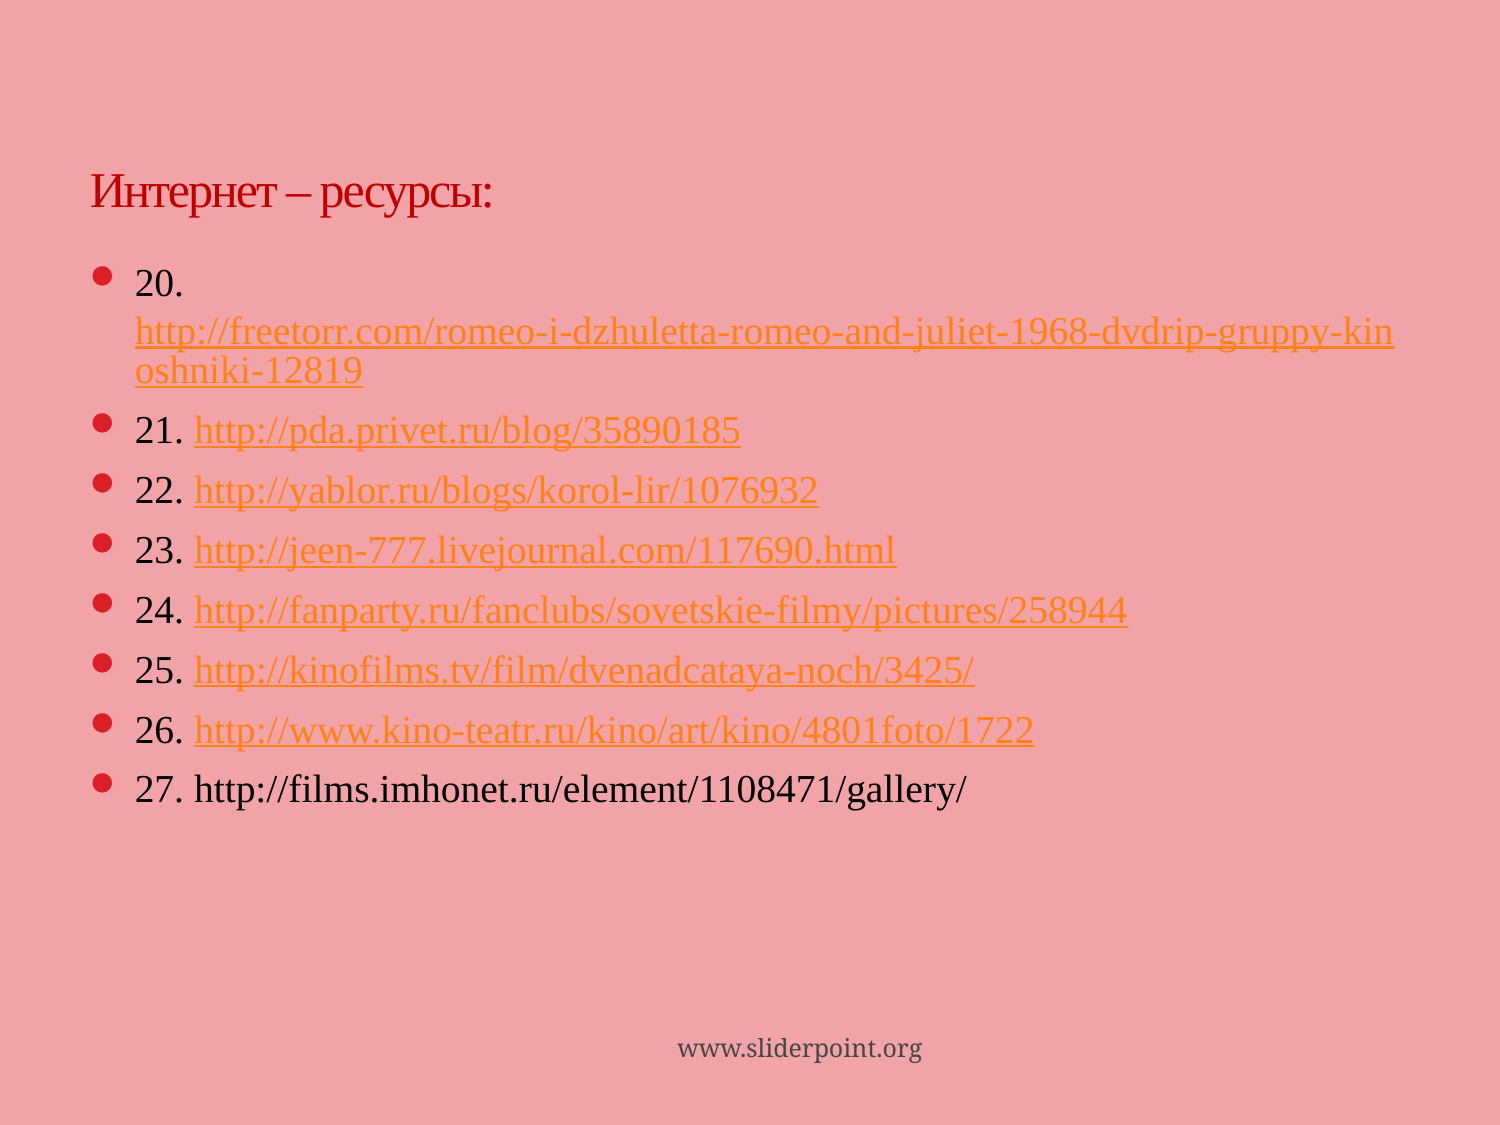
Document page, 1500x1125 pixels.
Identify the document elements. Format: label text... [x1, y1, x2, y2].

title Интернет – ресурсы: [74, 24, 1425, 225]
list 20. http://freetorr.com/romeo-i-dzhuletta-romeo-and-juliet-1968-dvdrip-gruppy-kinoshniki-12819 21. http://pda.privet.ru/blog/35890185 22. http://yablor.ru/blogs/korol-lir/1076932 23. http://jeen-777.livejournal.com/117690.html 24. http://fanparty.ru/fanclubs/sovetskie-filmy/pictures/258944 25. http://kinofilms.tv/film/dvenadcataya-noch/3425/ 26. http://www.kino-teatr.ru/kino/art/kino/4801foto/1722 27. http://films.imhonet.ru/element/1108471/gallery/ [75, 249, 1425, 1000]
footer www.sliderpoint.org [350, 1017, 938, 1081]
